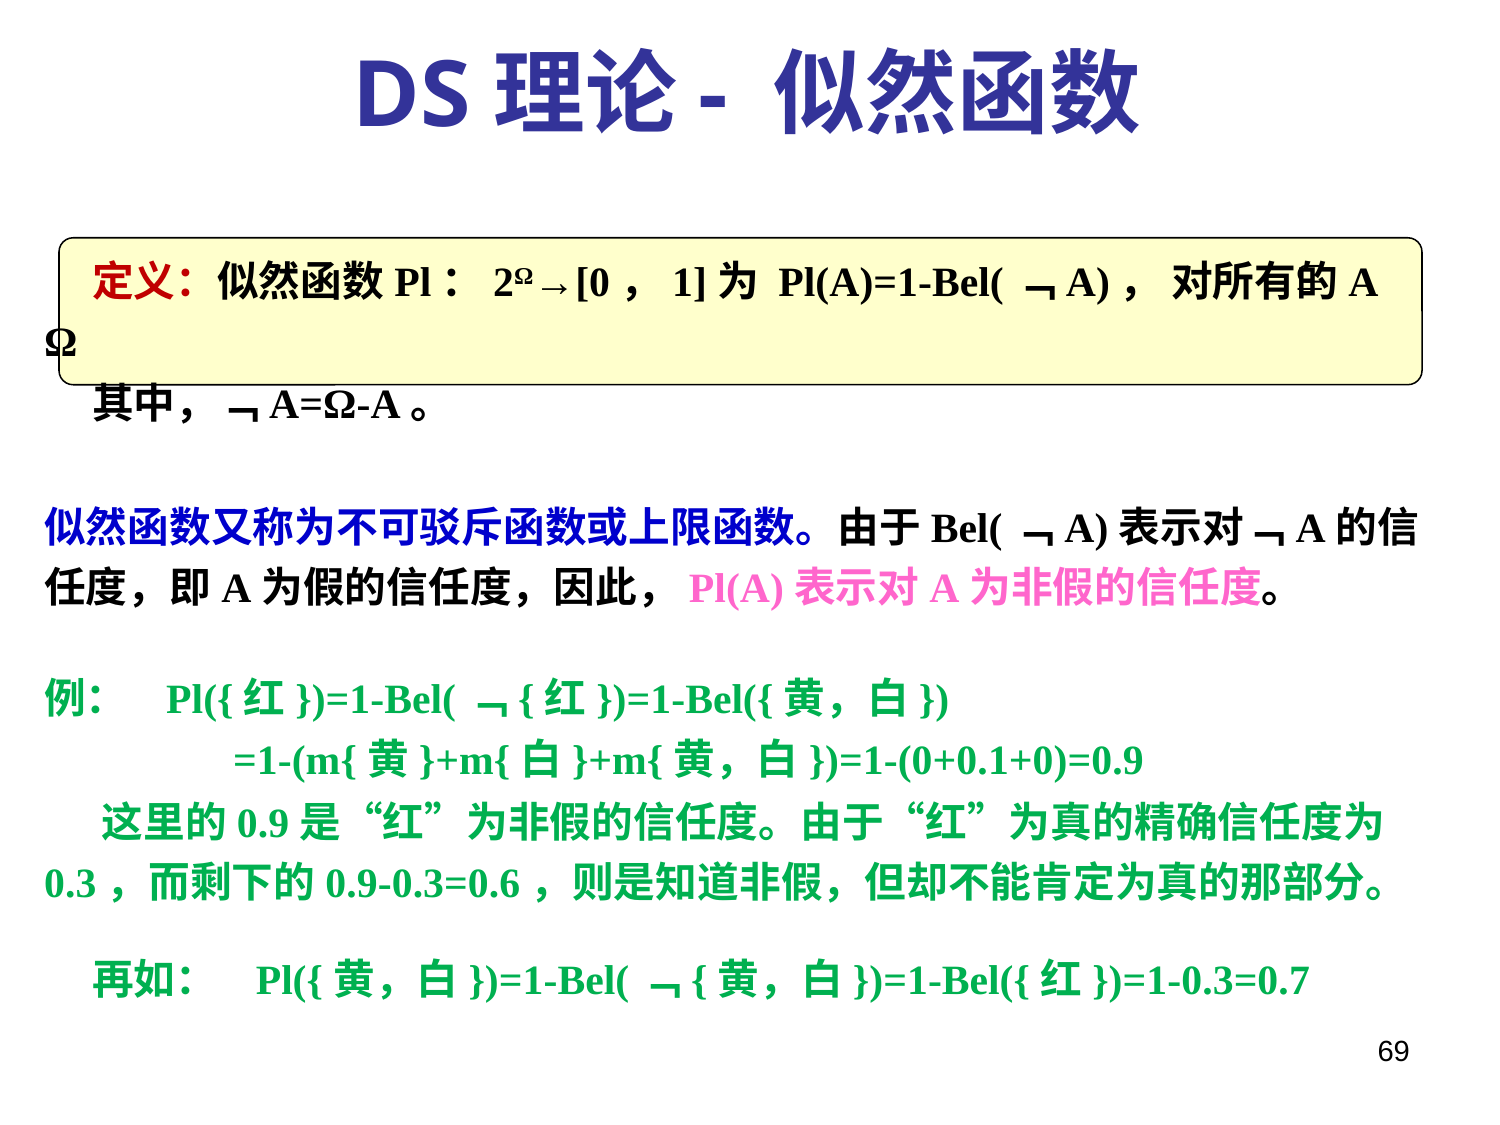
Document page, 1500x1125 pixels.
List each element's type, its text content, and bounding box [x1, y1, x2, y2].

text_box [1287, 260, 1330, 305]
text_box 定义：似然函数Pl：2Ω→[0，1]为 Pl(A)=1-Bel(﹁A)， 对所有的A Ω 其中，﹁A=Ω-A。 似然函数又称为不可驳斥函数或上限函数。由于Bel(﹁A)表示对﹁A的信任度，即A为假的信任度，因此，Pl(A)表示对A为非假的信任度。 例： Pl({红})=1-Bel(﹁{红})=1-Bel({黄，白}) =1-(m{黄}+m{白}+m{黄，白})=1-(0+0.1+0)=0.9 这里的0.9是“红”为非假的信任度。由于“红”为真的精确信任度为0.3，而剩下的0.9-0.3=0.6，则是知道非假，但却不能肯定为真的那部分。 再如： Pl({黄，白})=1-Bel(﹁{黄，白})=1-Bel({红})=1-0.3=0.7 [29, 237, 1471, 1011]
text_box DS理论- 似然函数 [71, 26, 1422, 179]
slide_number 69 [1074, 1024, 1425, 1103]
